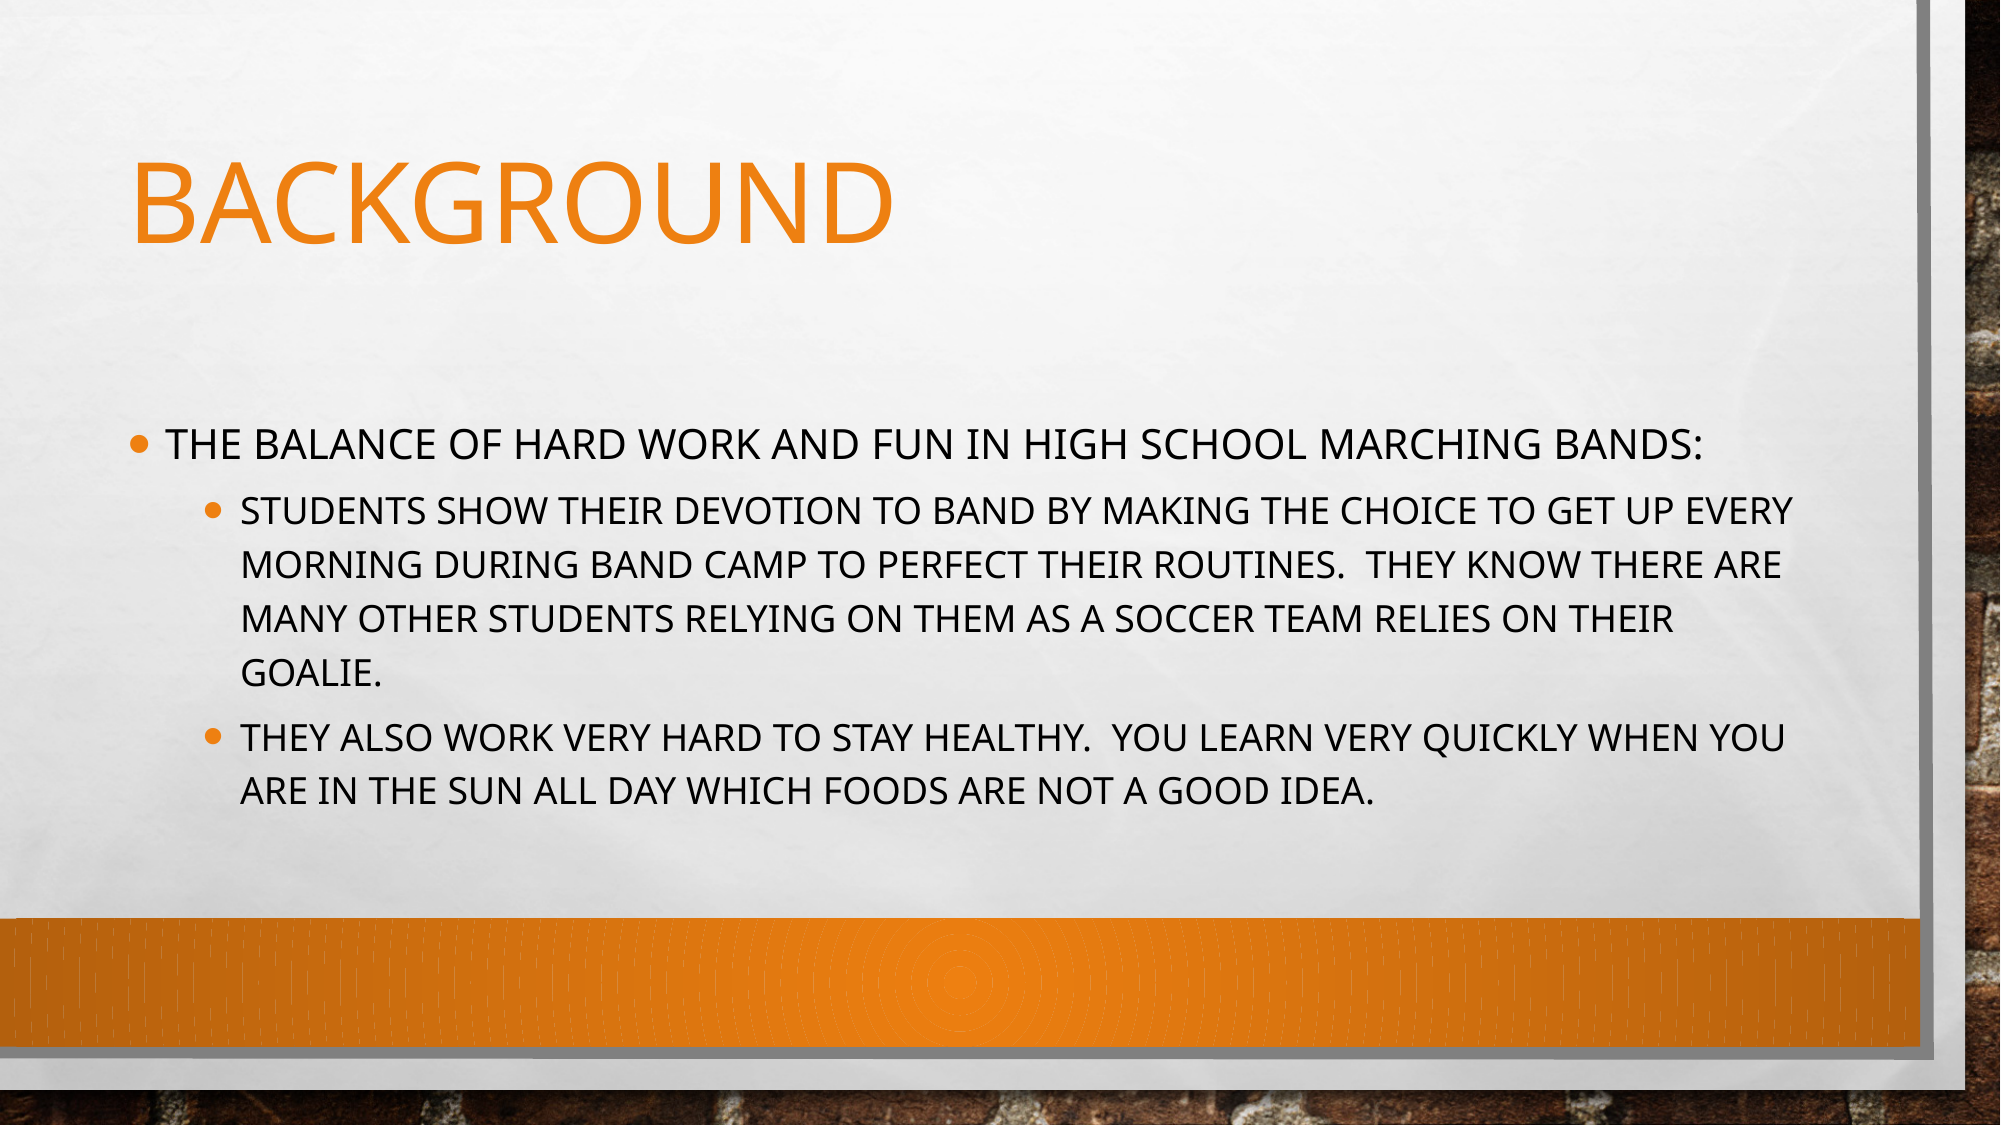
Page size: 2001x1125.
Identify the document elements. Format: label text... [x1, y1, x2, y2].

title Background [112, 112, 1818, 302]
list The balance of hard work and fun in high school marching bands: Students show their devotion to band by making the choice to get up every morning during band camp to perfect their routines. They know there are many other students relying on them as a soccer team relies on their goalie. They also work very hard to stay healthy. You learn very quickly when you are in the sun all day which foods are not a good idea. [112, 338, 1818, 882]
picture [0, 0, 2000, 1125]
